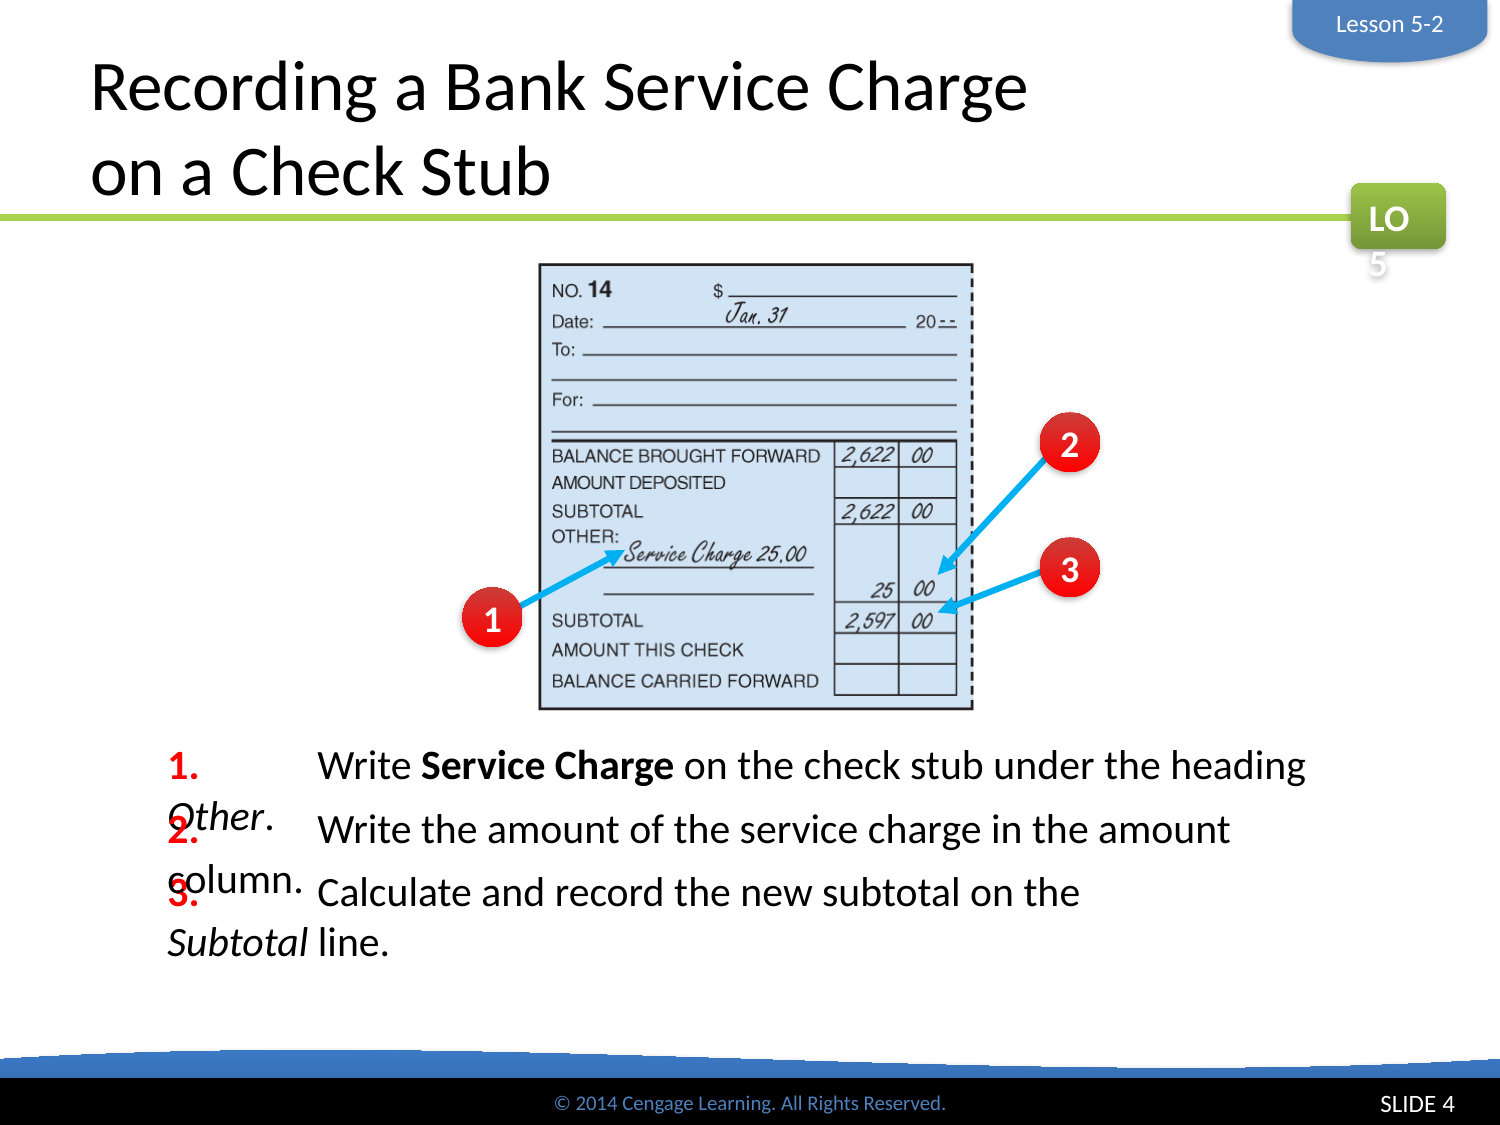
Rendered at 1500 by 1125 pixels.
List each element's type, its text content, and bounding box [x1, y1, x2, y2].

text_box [462, 549, 626, 648]
text_box LO5 [1350, 183, 1446, 250]
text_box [937, 537, 1101, 613]
text_box 2. Write the amount of the service charge in the amount column. [77, 794, 1350, 909]
slide_number SLIDE 4 [1170, 1080, 1470, 1125]
title Recording a Bank Service Charge on a Check Stub [75, 29, 1350, 218]
picture [537, 262, 976, 713]
text_box 1. Write Service Charge on the check stub under the heading Other. [77, 730, 1350, 794]
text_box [1292, 0, 1488, 63]
text_box 3. Calculate and record the new subtotal on the Subtotal line. [77, 909, 1200, 973]
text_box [937, 412, 1101, 537]
